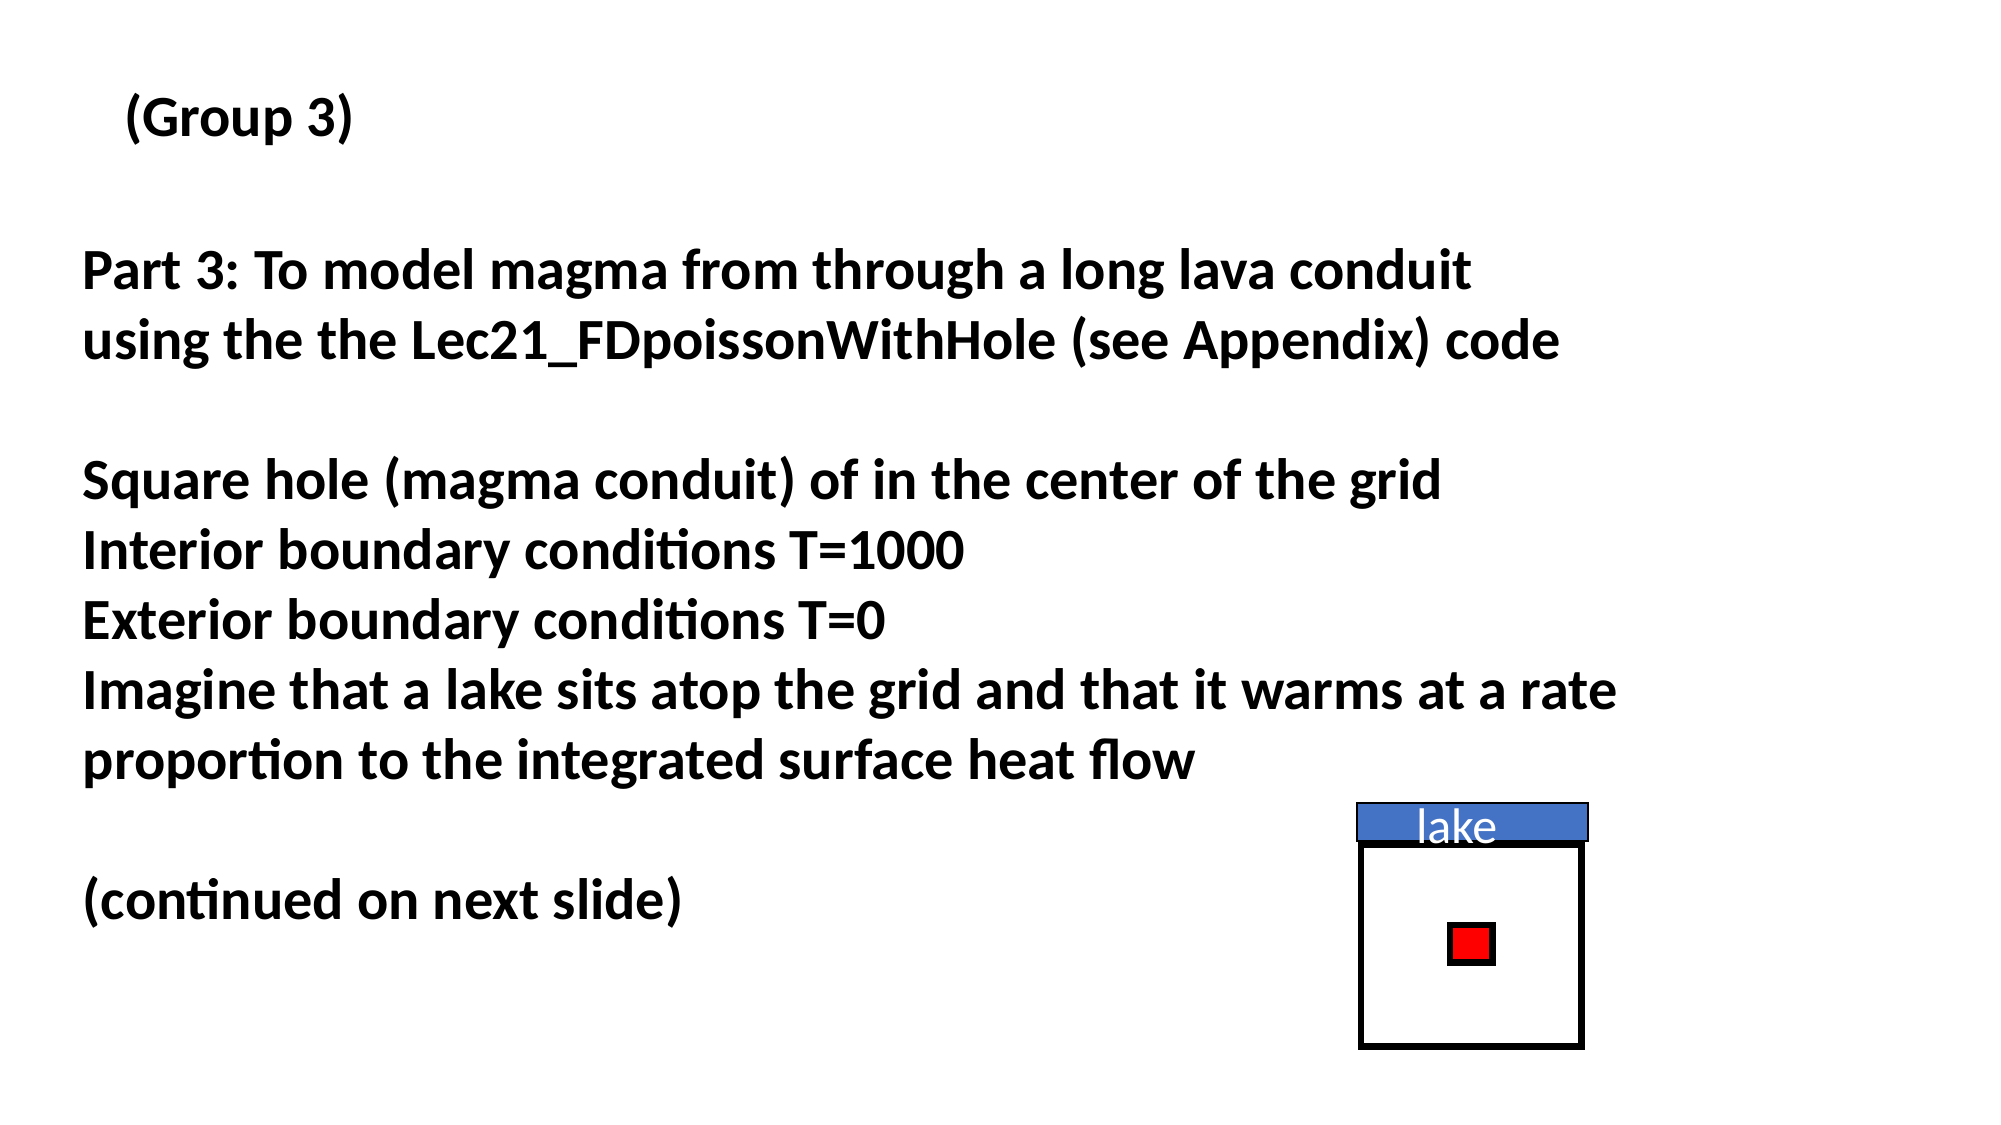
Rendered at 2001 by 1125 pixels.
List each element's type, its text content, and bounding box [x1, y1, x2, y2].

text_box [1356, 786, 1588, 1047]
text_box (Group 3) [109, 70, 1881, 226]
text_box Part 3: To model magma from through a long lava conduit using the the Lec21_FDpoissonWithHole (see Appendix) code Square hole (magma conduit) of in the center of the grid Interior boundary conditions T=1000 Exterior boundary conditions T=0 Imagine that a lake sits atop the grid and that it warms at a rate proportion to the integrated surface heat flow (continued on next slide) [67, 223, 1839, 939]
